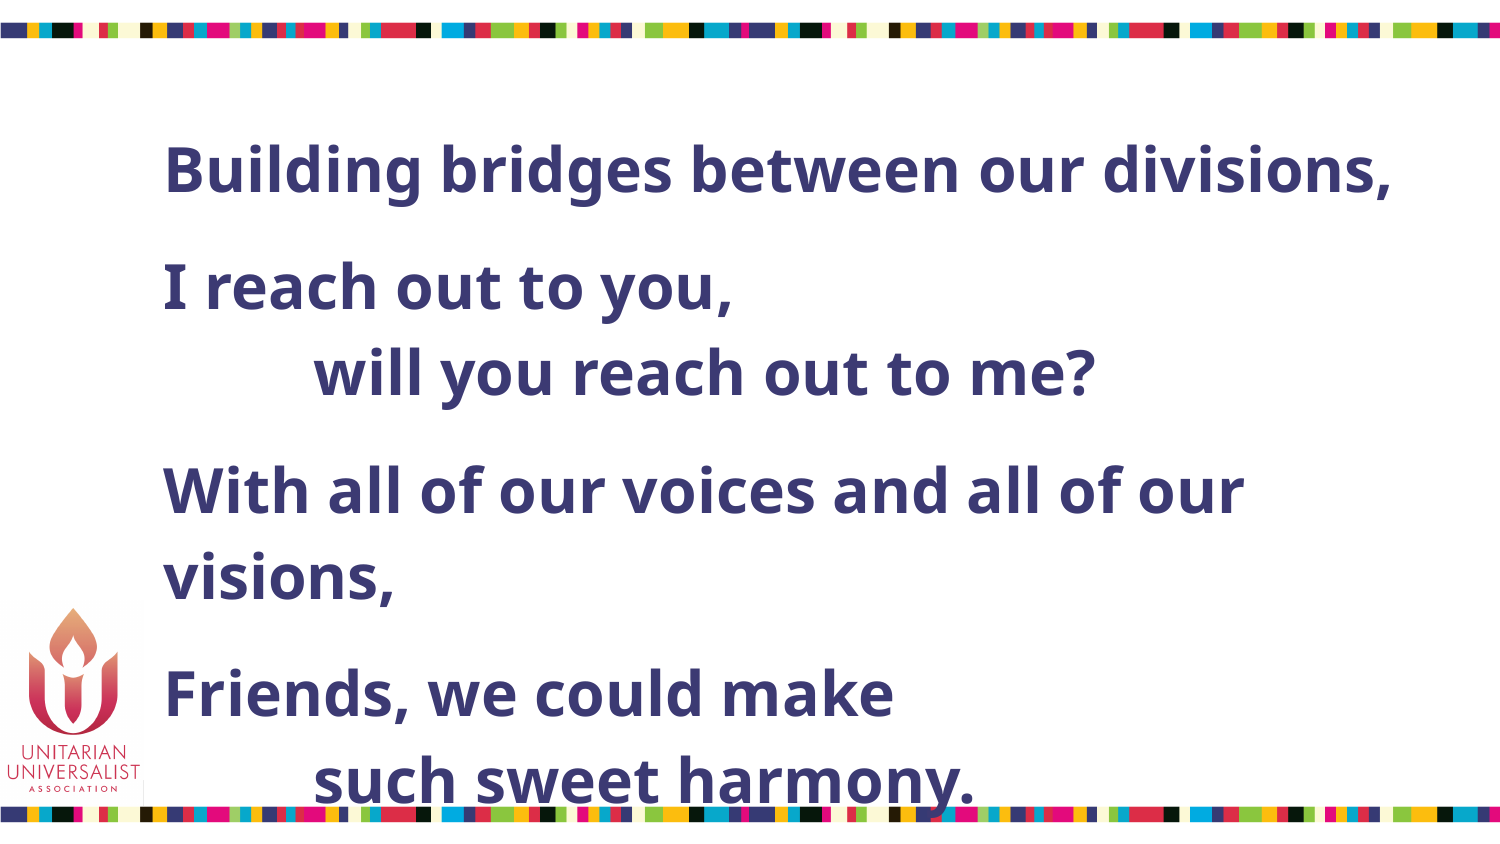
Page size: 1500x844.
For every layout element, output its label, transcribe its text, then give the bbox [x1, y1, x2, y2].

text_box Building bridges between our divisions, I reach out to you, will you reach out to me? With all of our voices and all of our visions, Friends, we could make such sweet harmony. [148, 103, 1466, 805]
picture [0, 600, 1500, 824]
picture [0, 22, 1500, 40]
